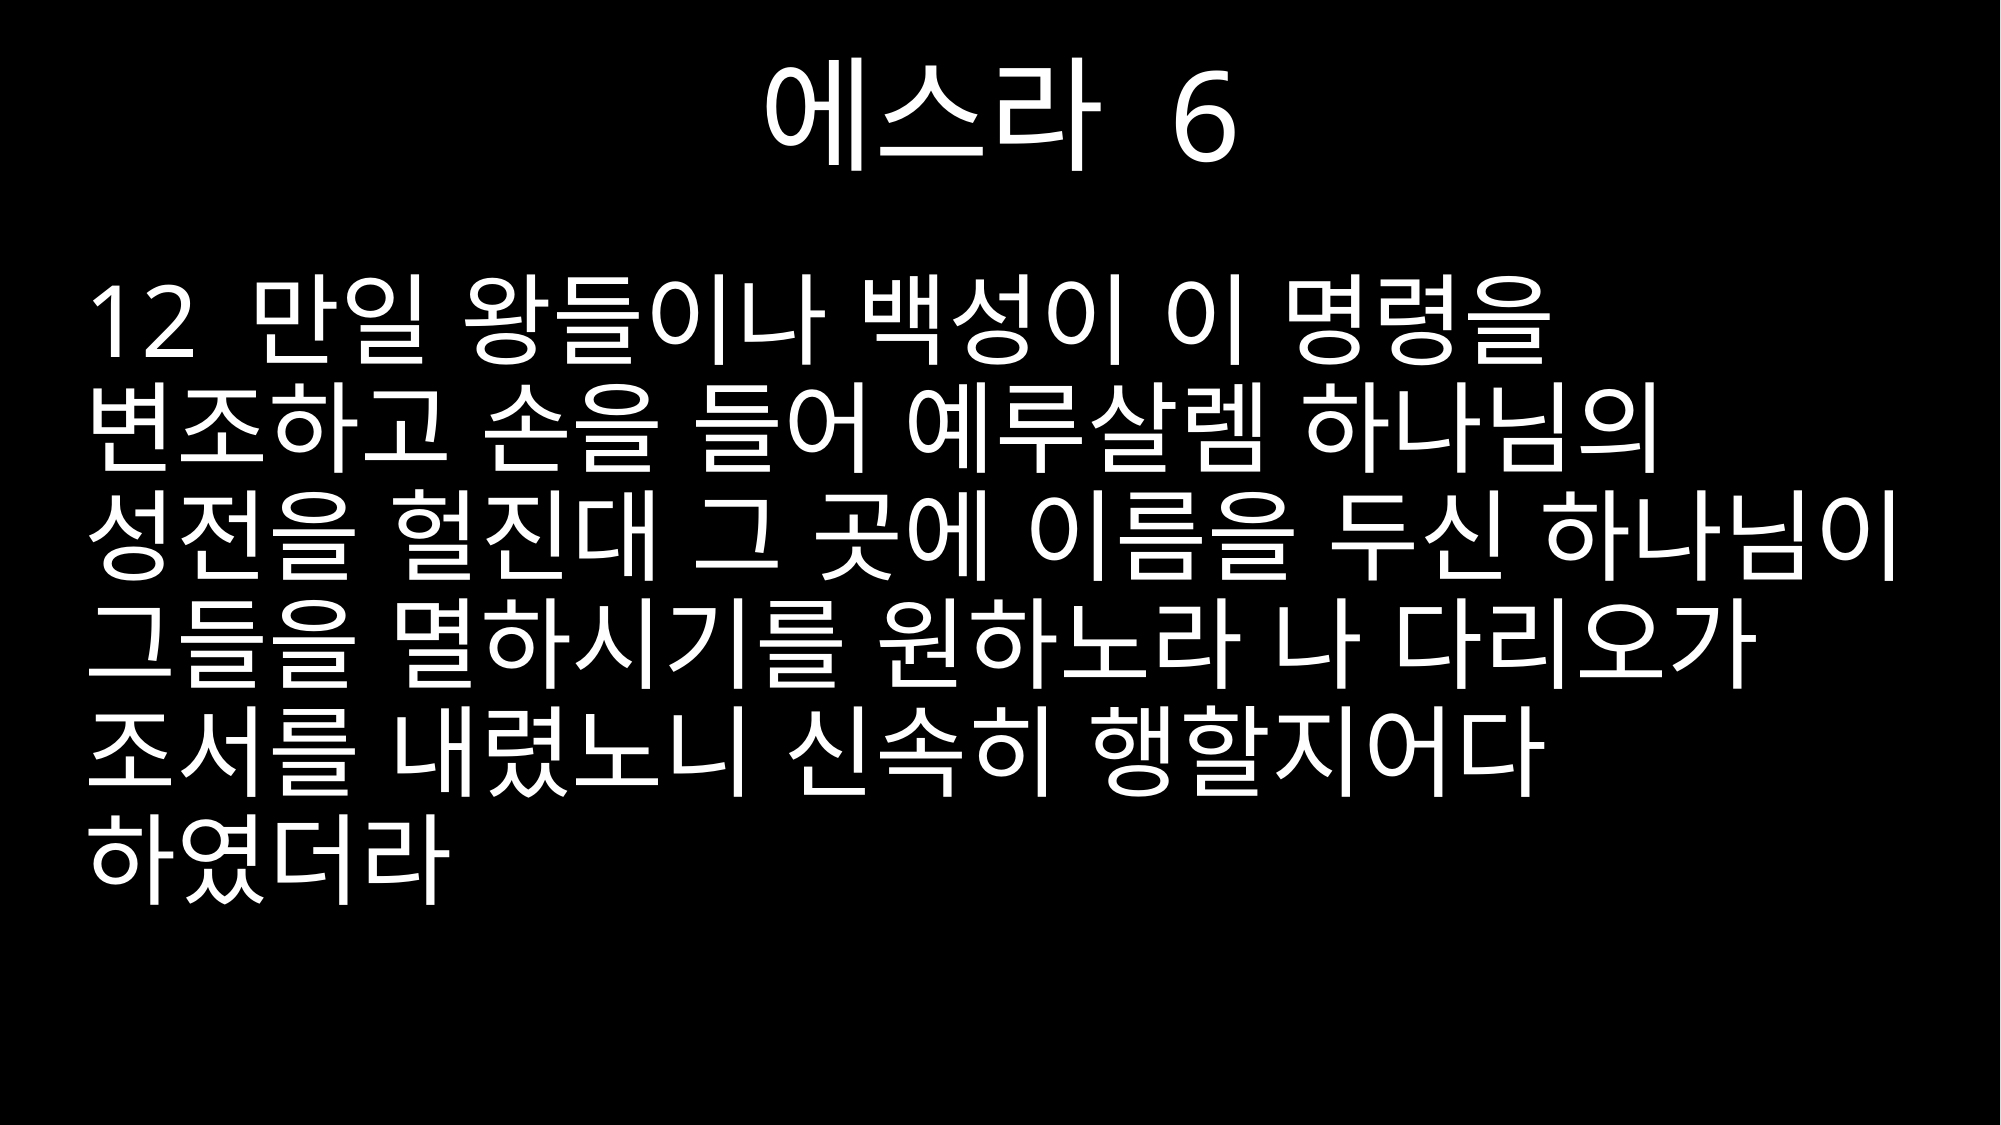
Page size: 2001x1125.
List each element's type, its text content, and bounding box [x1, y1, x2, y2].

footer 에스라 6 [0, 32, 2000, 192]
list 12 만일 왕들이나 백성이 이 명령을 변조하고 손을 들어 예루살렘 하나님의 성전을 헐진대 그 곳에 이름을 두신 하나님이 그들을 멸하시기를 원하노라 나 다리오가 조서를 내렸노니 신속히 행할지어다 하였더라 [69, 263, 1953, 423]
picture [0, 0, 2001, 1125]
